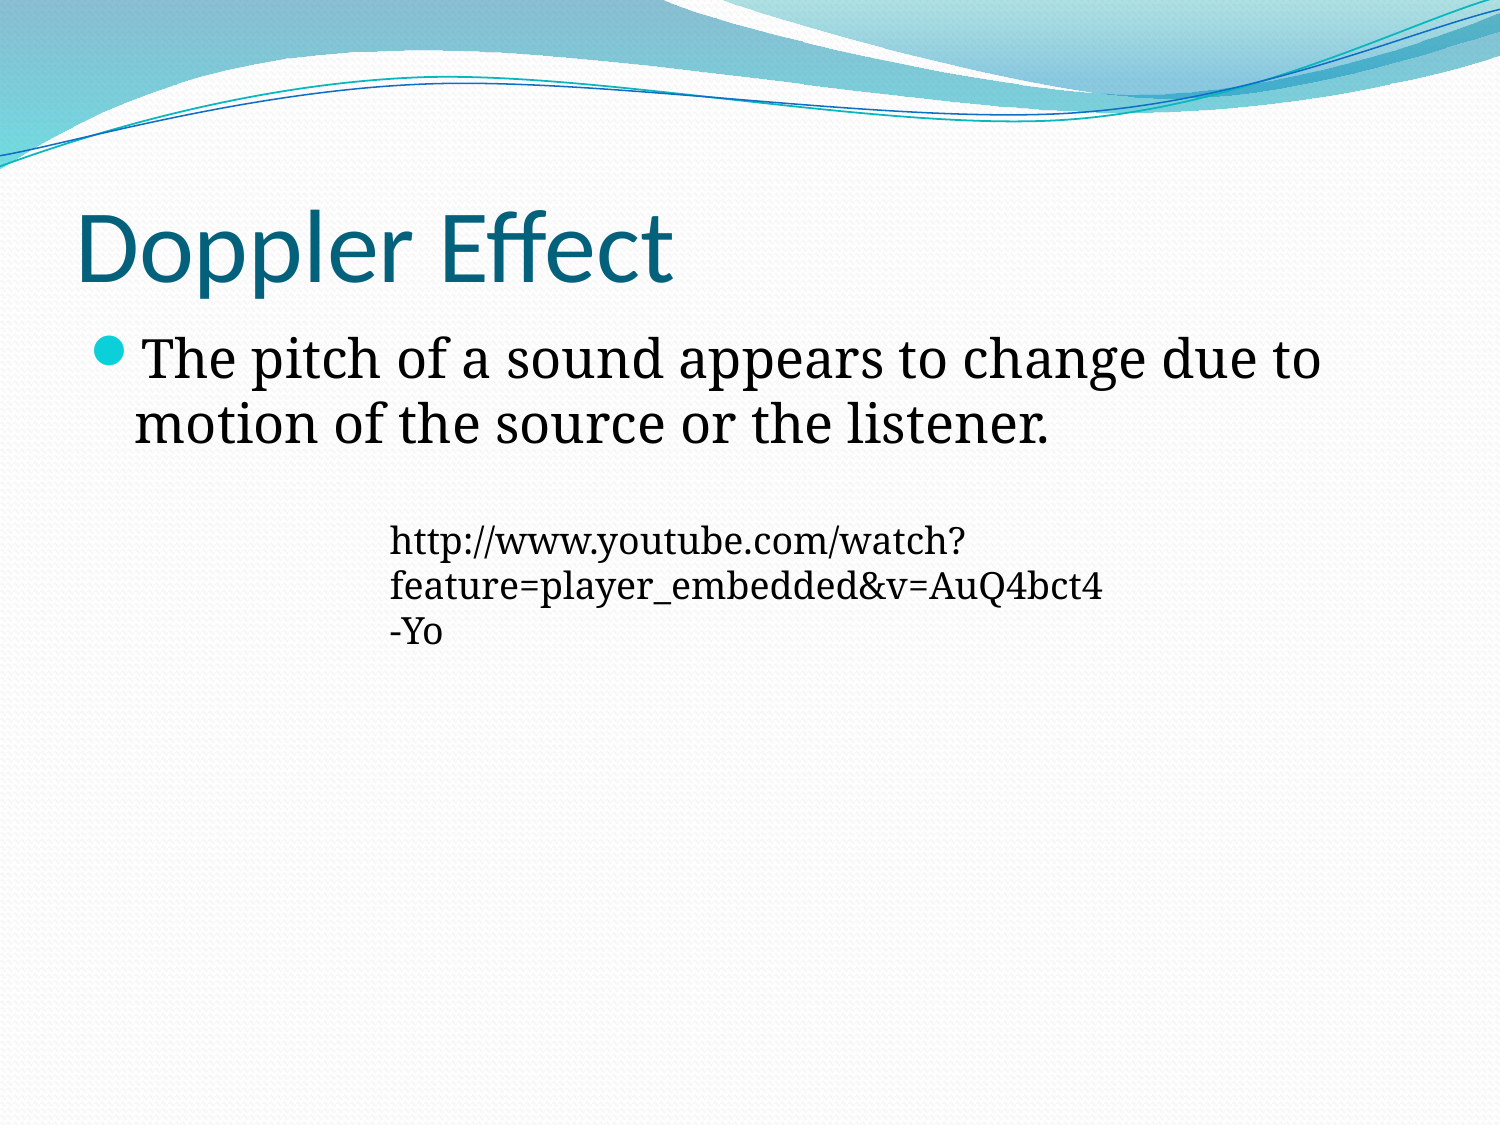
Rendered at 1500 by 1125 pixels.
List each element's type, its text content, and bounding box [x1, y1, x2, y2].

title Doppler Effect [75, 115, 1425, 303]
list The pitch of a sound appears to change due to motion of the source or the listener. [75, 317, 1425, 513]
text_box http://www.youtube.com/watch?feature=player_embedded&v=AuQ4bct4-Yo [374, 509, 1125, 660]
